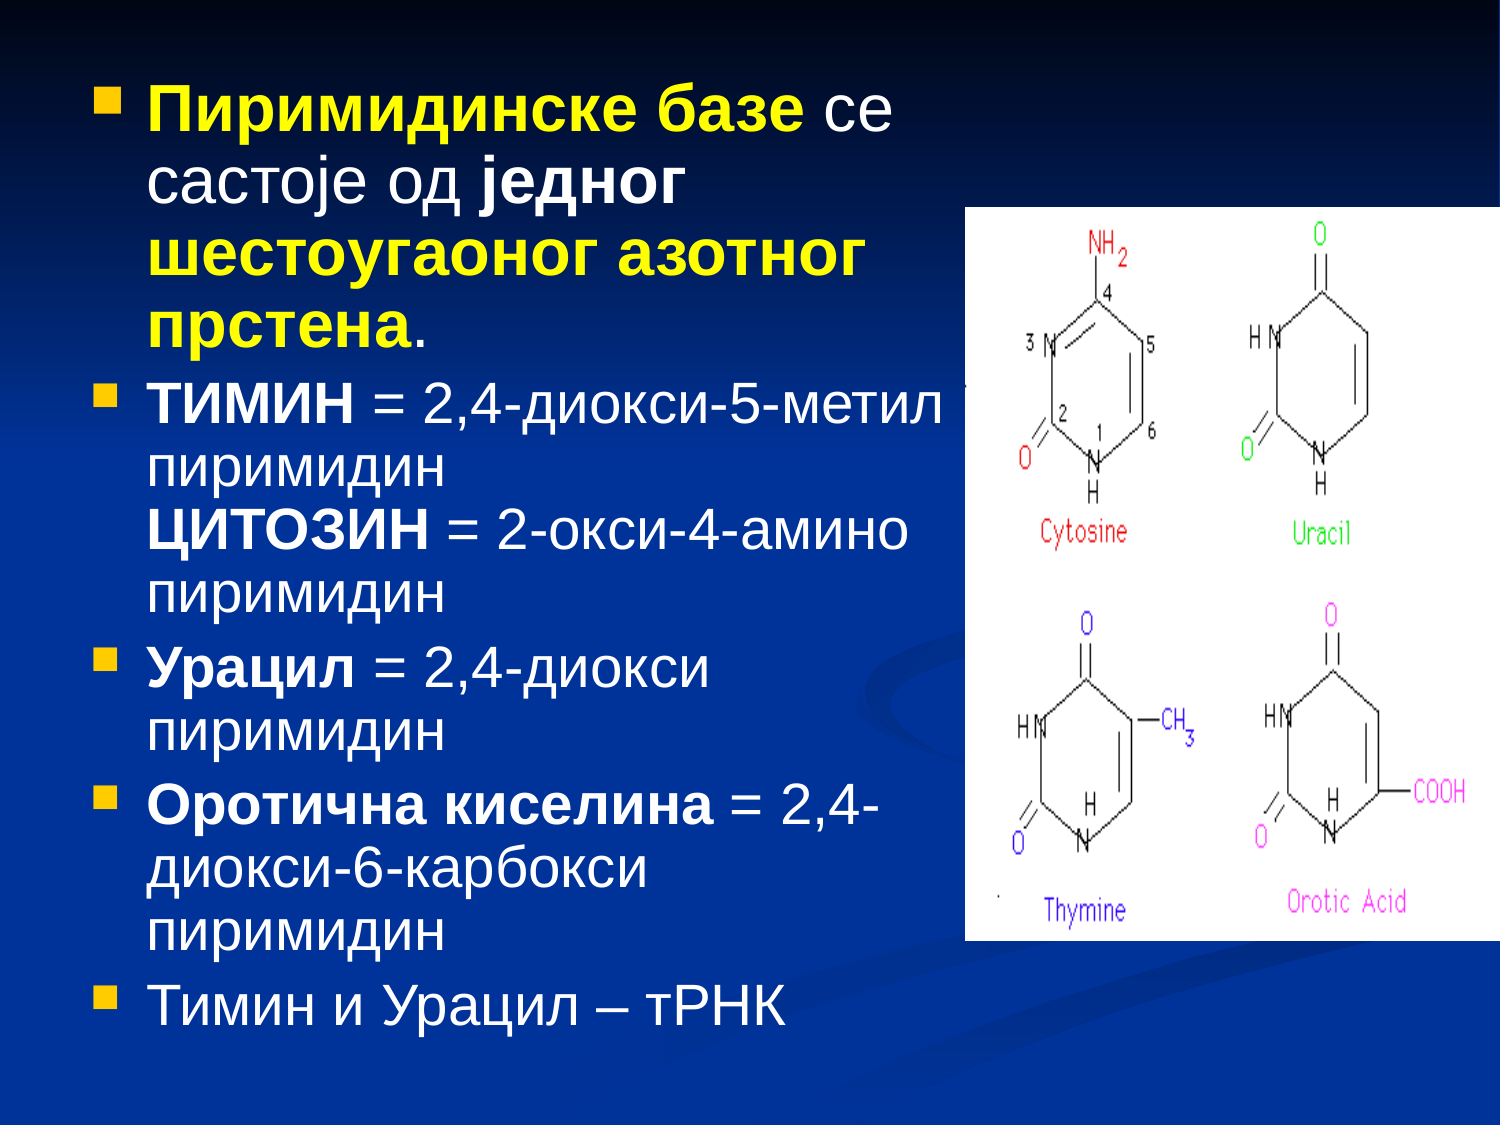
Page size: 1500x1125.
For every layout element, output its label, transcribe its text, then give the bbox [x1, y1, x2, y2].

picture [965, 207, 1500, 941]
list Пиримидинске базе се састоје од једног шестоугаоног азотног прстена. ТИМИН = 2,4-диокси-5-метил пиримидин ЦИТОЗИН = 2-окси-4-амино пиримидин Урацил = 2,4-диокси пиримидин Оротична киселина = 2,4-диокси-6-карбокси пиримидин Тимин и Урацил – тРНК [74, 66, 975, 1059]
